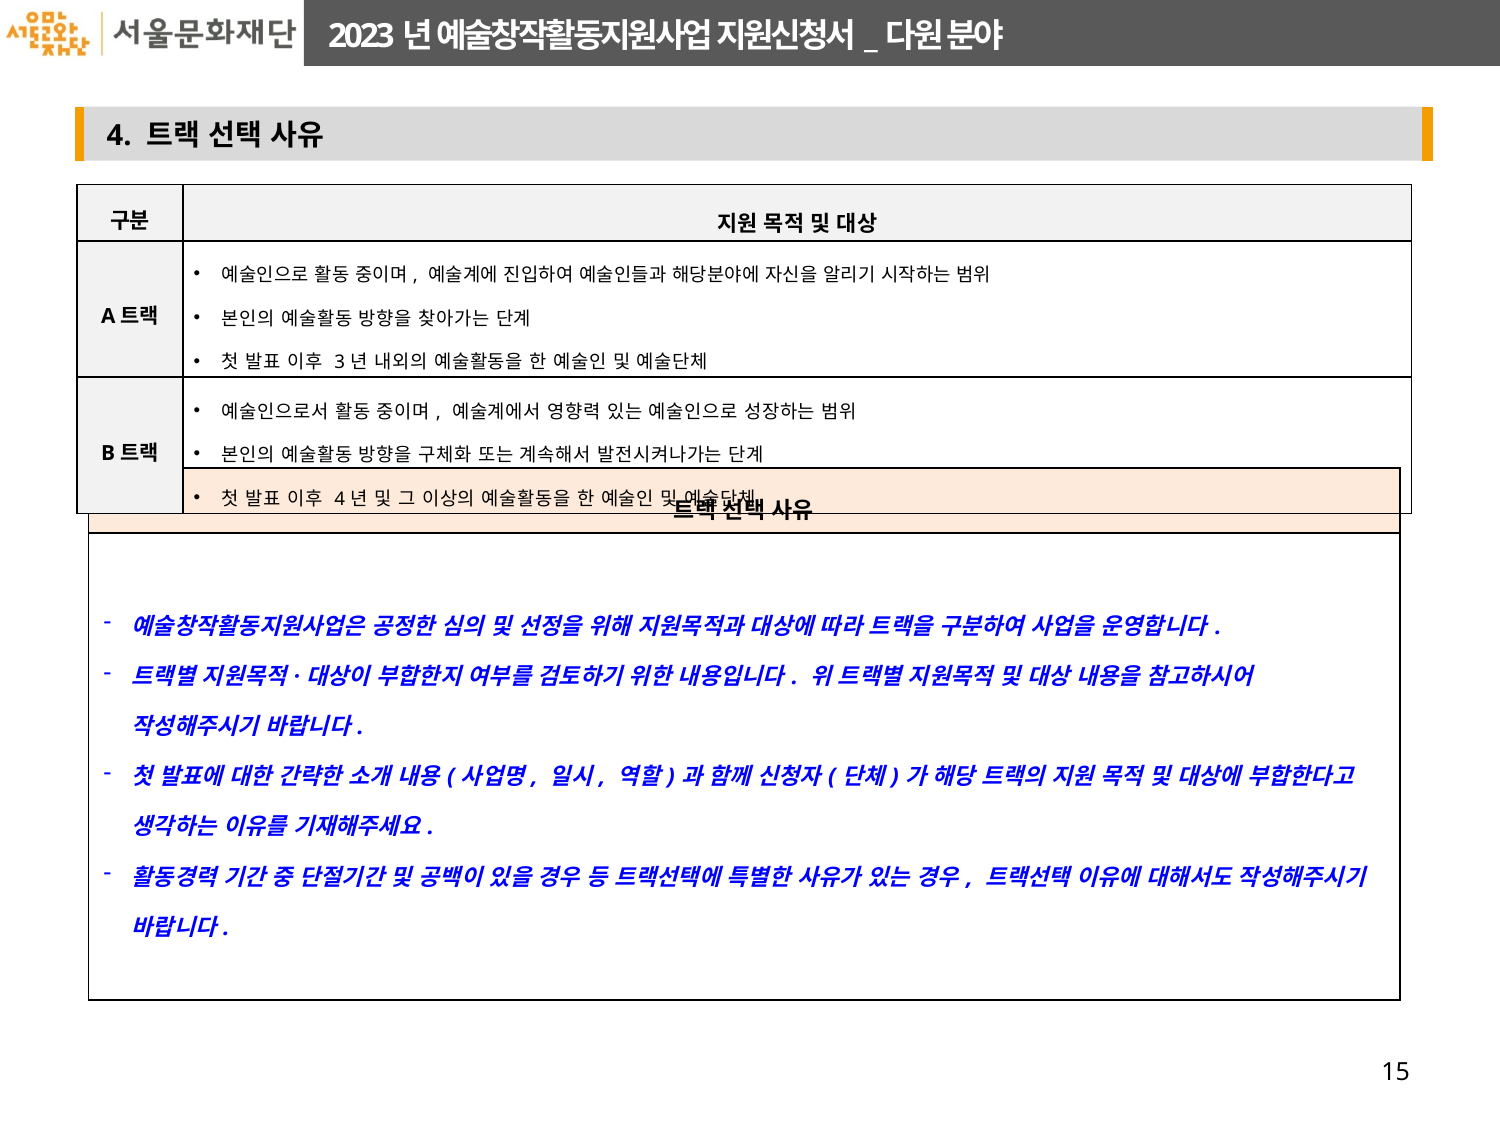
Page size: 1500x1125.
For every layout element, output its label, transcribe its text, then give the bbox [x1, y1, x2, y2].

picture [6, 6, 298, 61]
table_cell A트랙 [78, 242, 182, 376]
table_cell 예술인으로서 활동 중이며, 예술계에서 영향력 있는 예술인으로 성장하는 범위 본인의 예술활동 방향을 구체화 또는 계속해서 발전시켜나가는 단계 첫 발표 이후 4년 및 그 이상의 예술활동을 한 예술인 및 예술단체 [184, 378, 1411, 513]
table_cell 예술창작활동지원사업은 공정한 심의 및 선정을 위해 지원목적과 대상에 따라 트랙을 구분하여 사업을 운영합니다. 트랙별 지원목적·대상이 부합한지 여부를 검토하기 위한 내용입니다. 위 트랙별 지원목적 및 대상 내용을 참고하시어 작성해주시기 바랍니다. 첫 발표에 대한 간략한 소개 내용(사업명, 일시, 역할)과 함께 신청자(단체)가 해당 트랙의 지원 목적 및 대상에 부합한다고 생각하는 이유를 기재해주세요. 활동경력 기간 중 단절기간 및 공백이 있을 경우 등 트랙선택에 특별한 사유가 있는 경우, 트랙선택 이유에 대해서도 작성해주시기 바랍니다. [89, 534, 1399, 999]
table_header 구분 [78, 185, 182, 240]
table_cell 예술인으로 활동 중이며, 예술계에 진입하여 예술인들과 해당분야에 자신을 알리기 시작하는 범위 본인의 예술활동 방향을 찾아가는 단계 첫 발표 이후 3년 내외의 예술활동을 한 예술인 및 예술단체 [184, 242, 1411, 376]
table_cell B트랙 [78, 378, 182, 513]
table_header 트랙 선택 사유 [89, 514, 1399, 532]
table_header 지원 목적 및 대상 [184, 185, 1411, 240]
slide_number 15 [1074, 1042, 1425, 1103]
